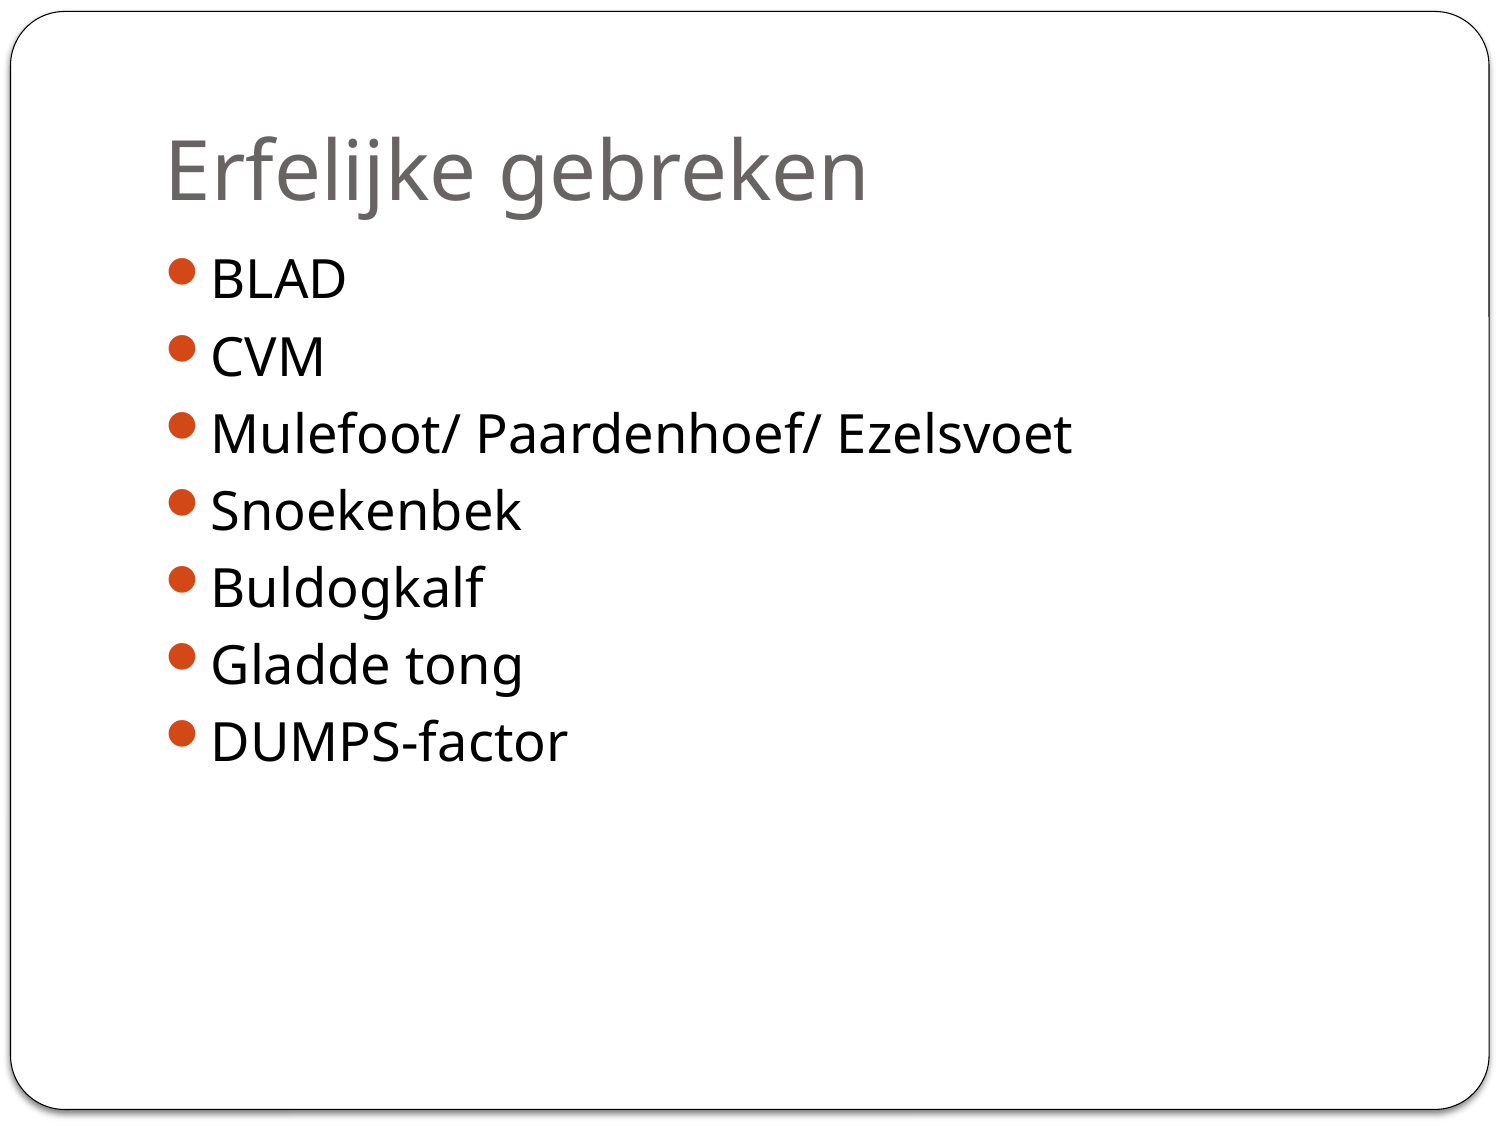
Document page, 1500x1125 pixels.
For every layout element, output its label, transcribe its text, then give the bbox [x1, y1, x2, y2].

list BLAD CVM Mulefoot/ Paardenhoef/ Ezelsvoet Snoekenbek Buldogkalf Gladde tong DUMPS-factor [150, 237, 1425, 988]
title Erfelijke gebreken [150, 45, 1425, 233]
